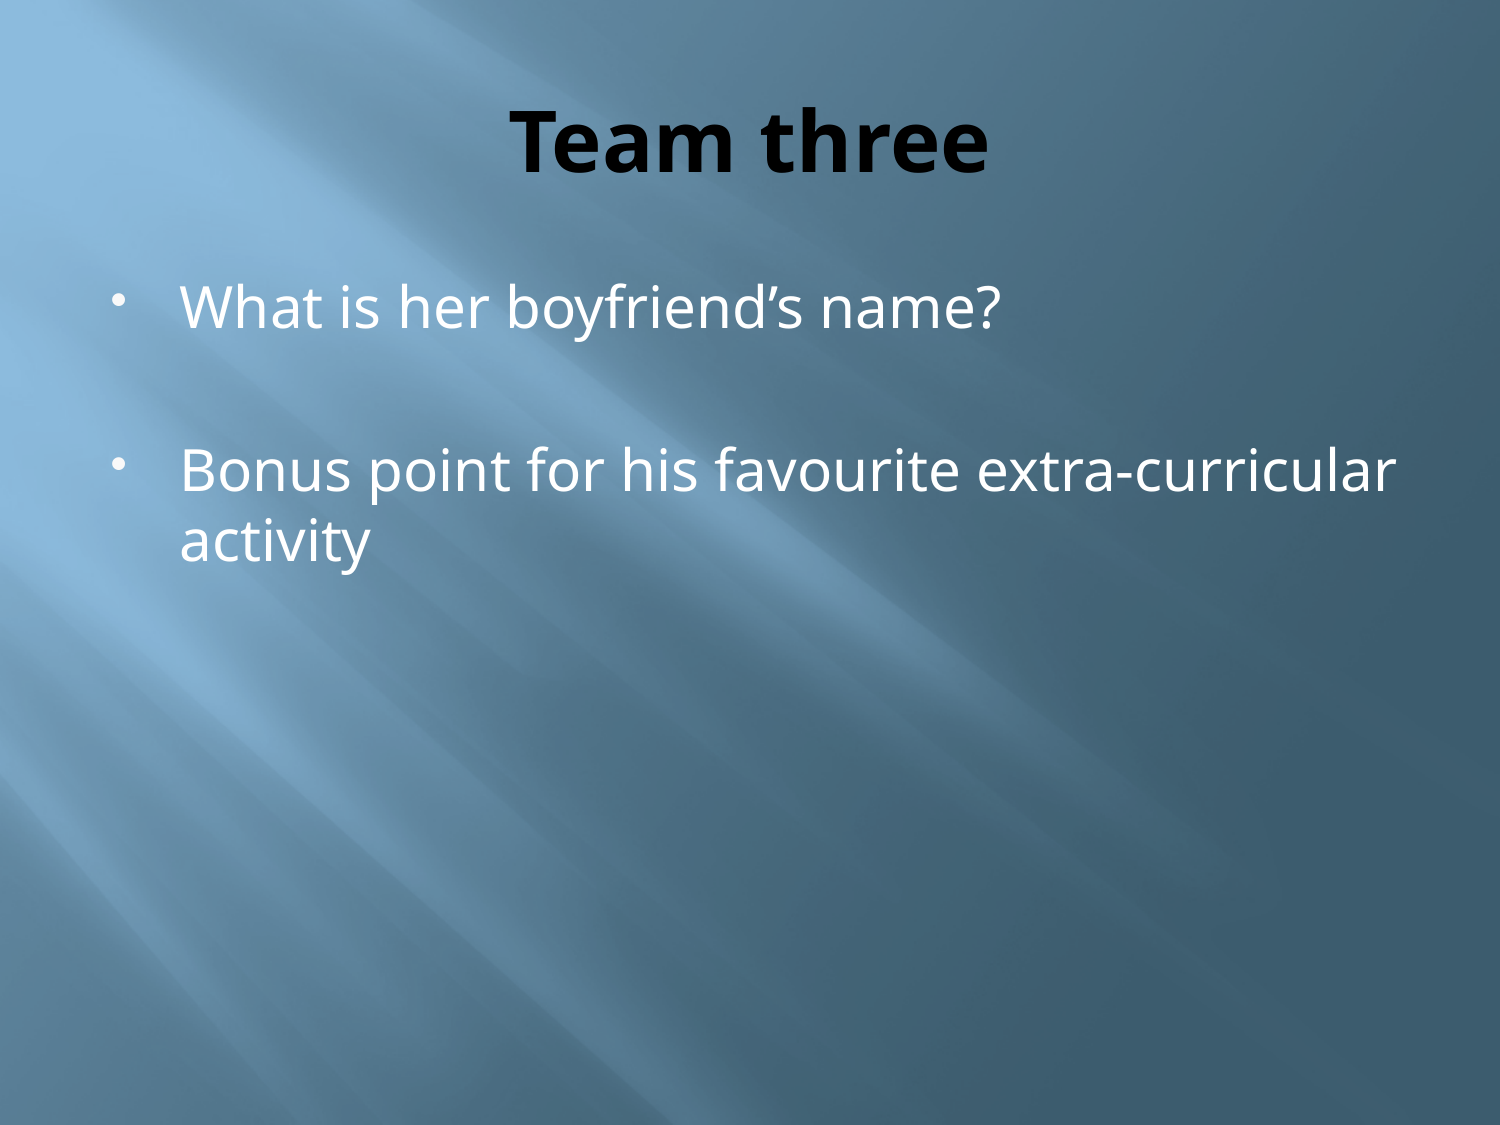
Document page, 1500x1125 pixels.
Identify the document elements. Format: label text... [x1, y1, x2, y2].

list What is her boyfriend’s name? Bonus point for his favourite extra-curricular activity [75, 262, 1425, 1035]
title Team three [75, 45, 1425, 233]
